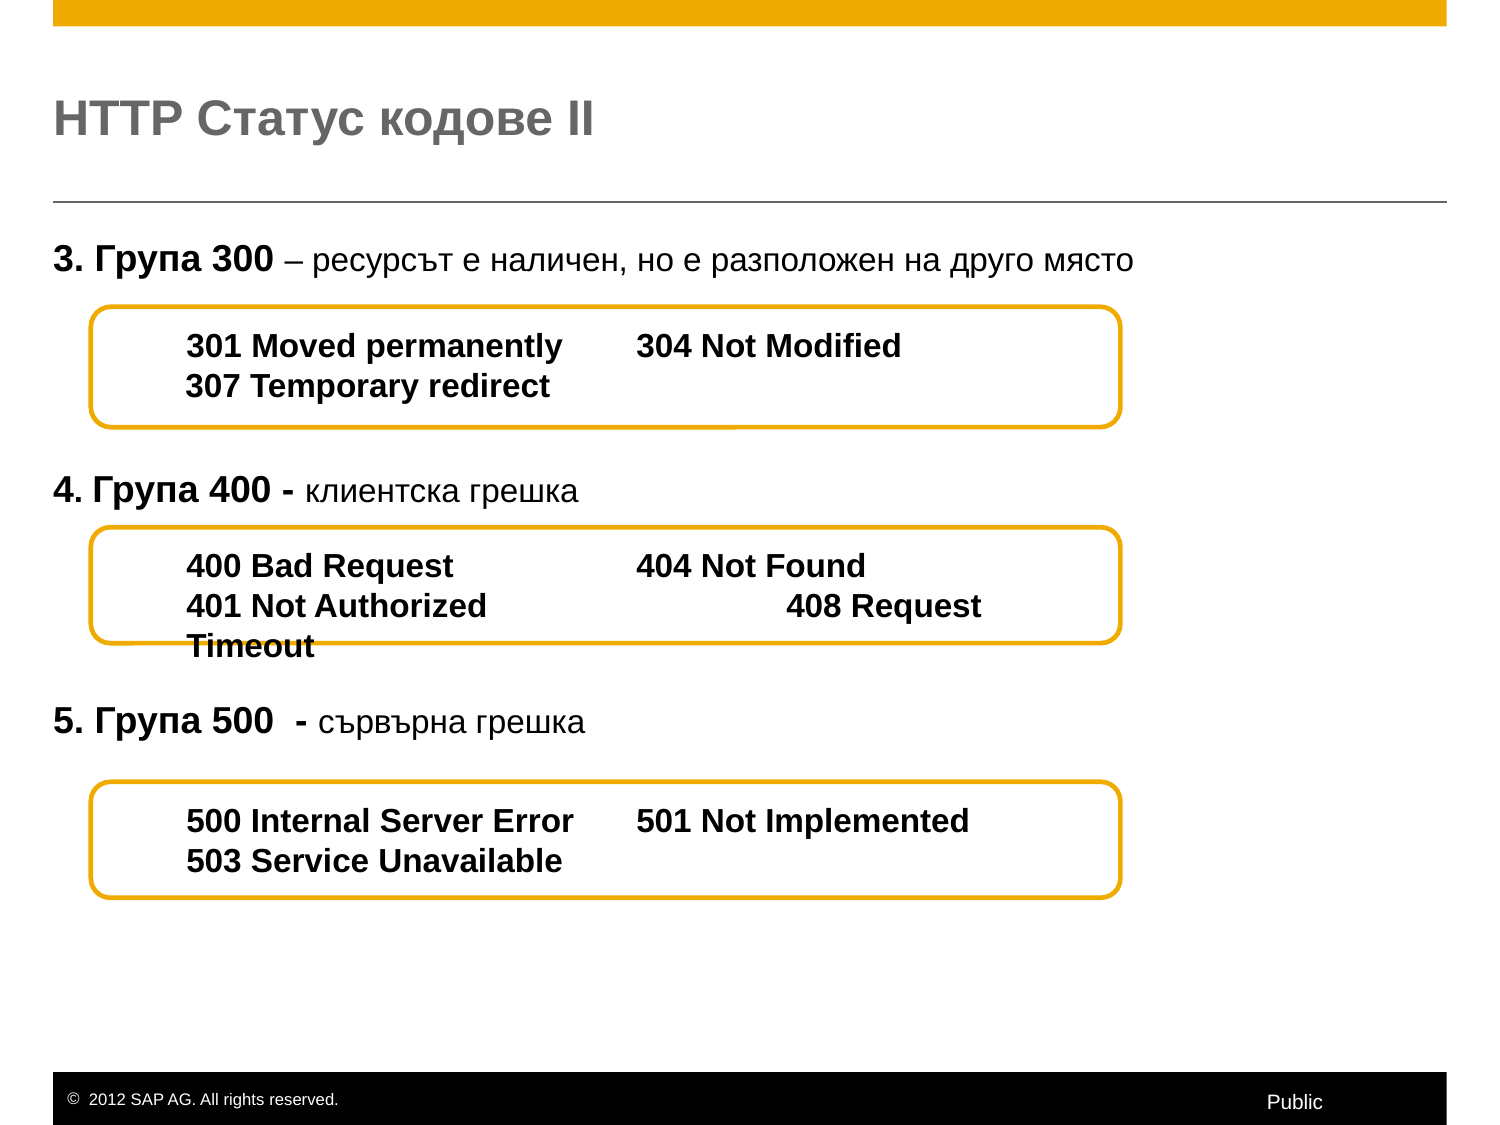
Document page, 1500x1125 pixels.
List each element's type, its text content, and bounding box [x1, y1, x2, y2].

title HTTP Статус кодове II [53, 53, 1447, 178]
list 3. Група 300 – ресурсът е наличен, но е разположен на друго място 4. Група 400 - клиентска грешка 5. Група 500 - сървърна грешка [53, 233, 1447, 998]
text_box 301 Moved permanently 304 Not Modified 307 Temporary redirect [90, 306, 1121, 428]
text_box 400 Bad Request 404 Not Found 401 Not Authorized 408 Request Timeout [90, 527, 1121, 644]
text_box 500 Internal Server Error 501 Not Implemented 503 Service Unavailable [90, 781, 1121, 898]
